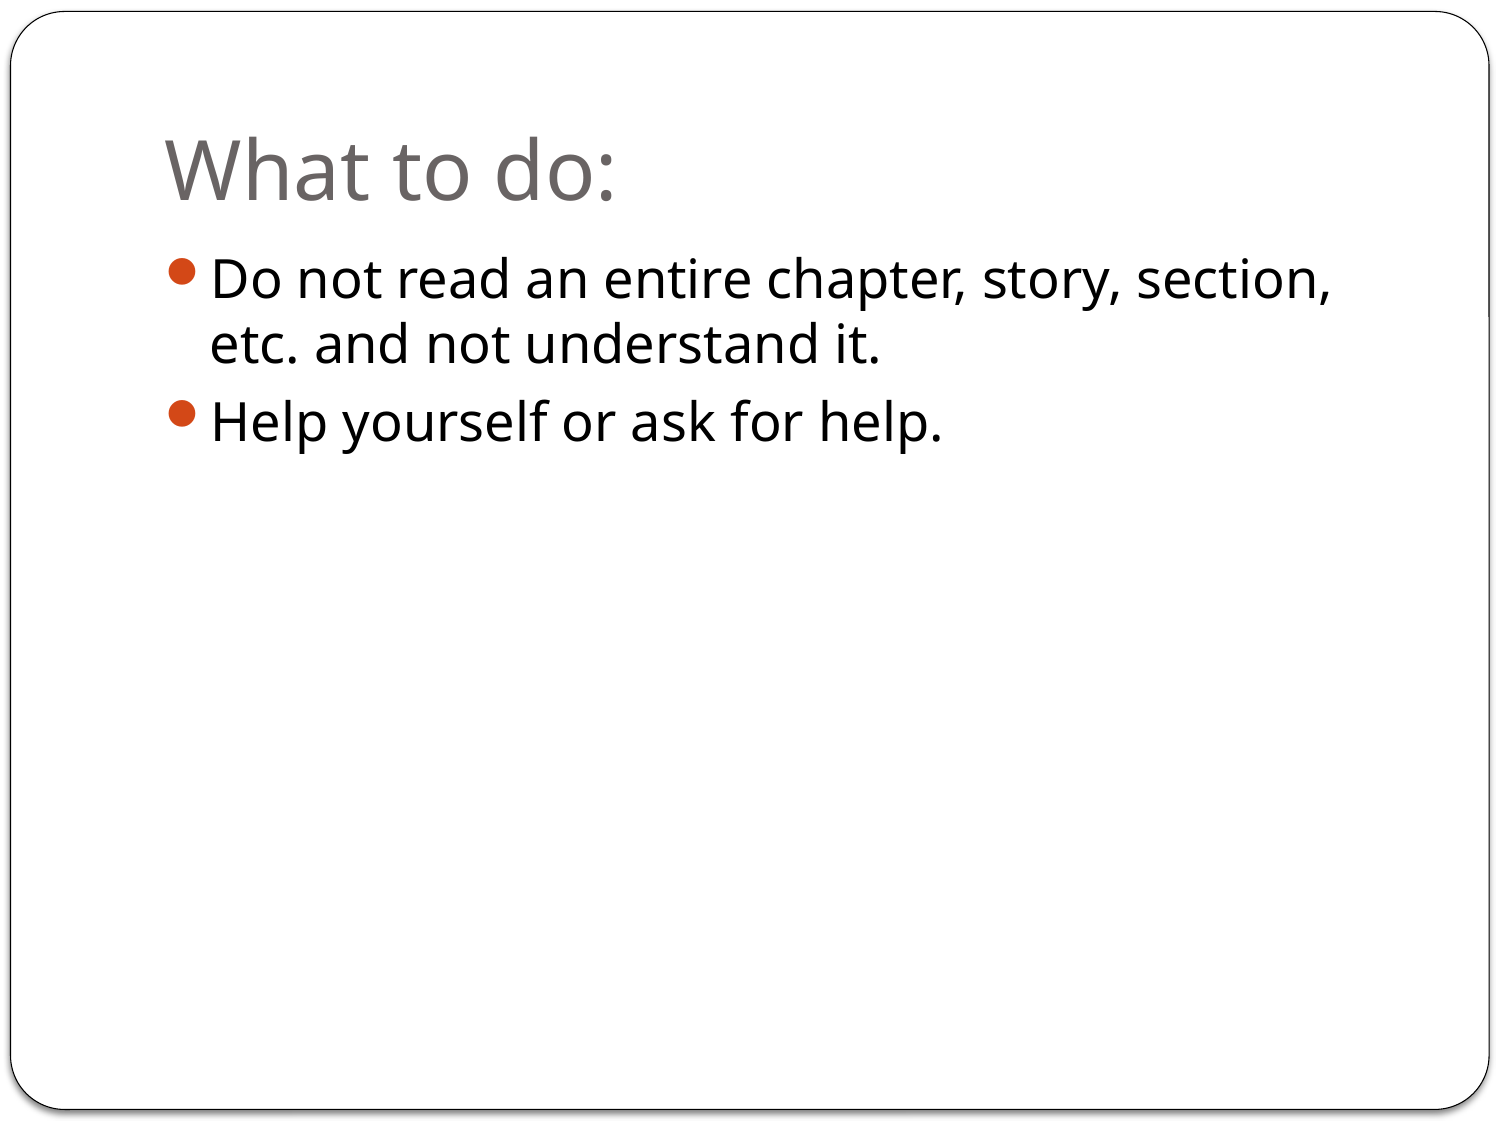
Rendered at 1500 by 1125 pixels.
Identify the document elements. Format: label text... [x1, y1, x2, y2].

list Do not read an entire chapter, story, section, etc. and not understand it. Help yourself or ask for help. [150, 237, 1425, 988]
title What to do: [150, 45, 1425, 233]
